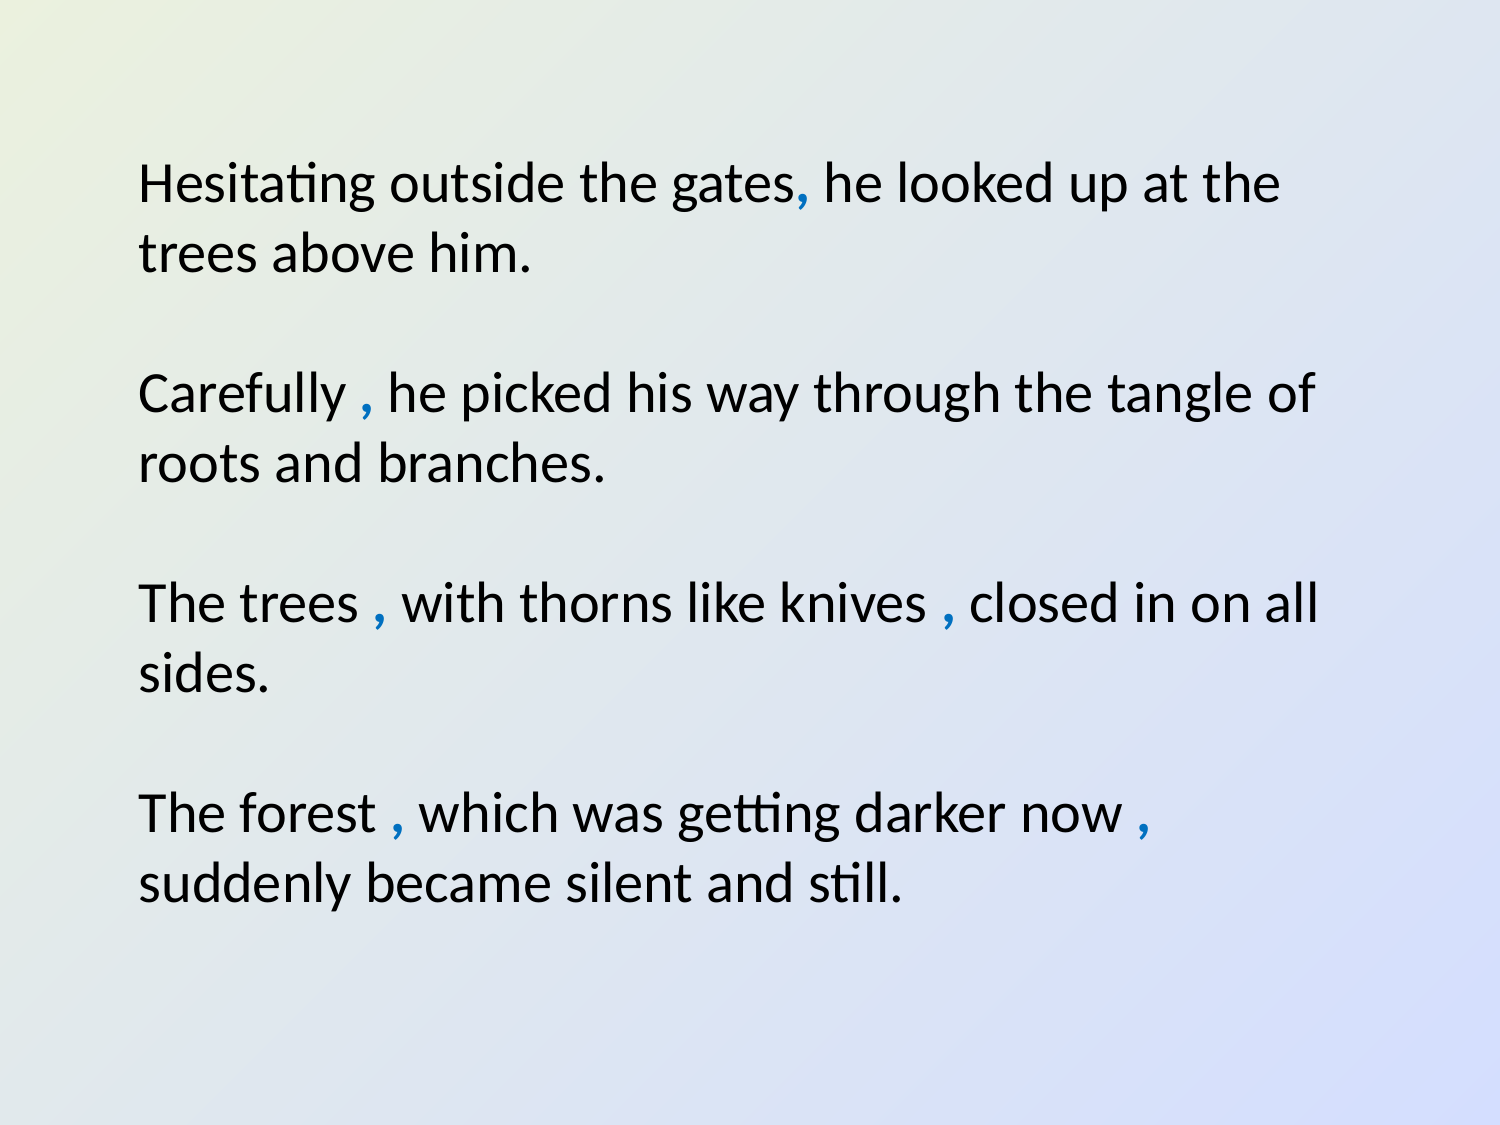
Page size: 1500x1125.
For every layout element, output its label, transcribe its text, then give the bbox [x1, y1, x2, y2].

text_box Hesitating outside the gates, he looked up at the trees above him. Carefully , he picked his way through the tangle of roots and branches. The trees , with thorns like knives , closed in on all sides. The forest , which was getting darker now , suddenly became silent and still. [123, 137, 1388, 922]
